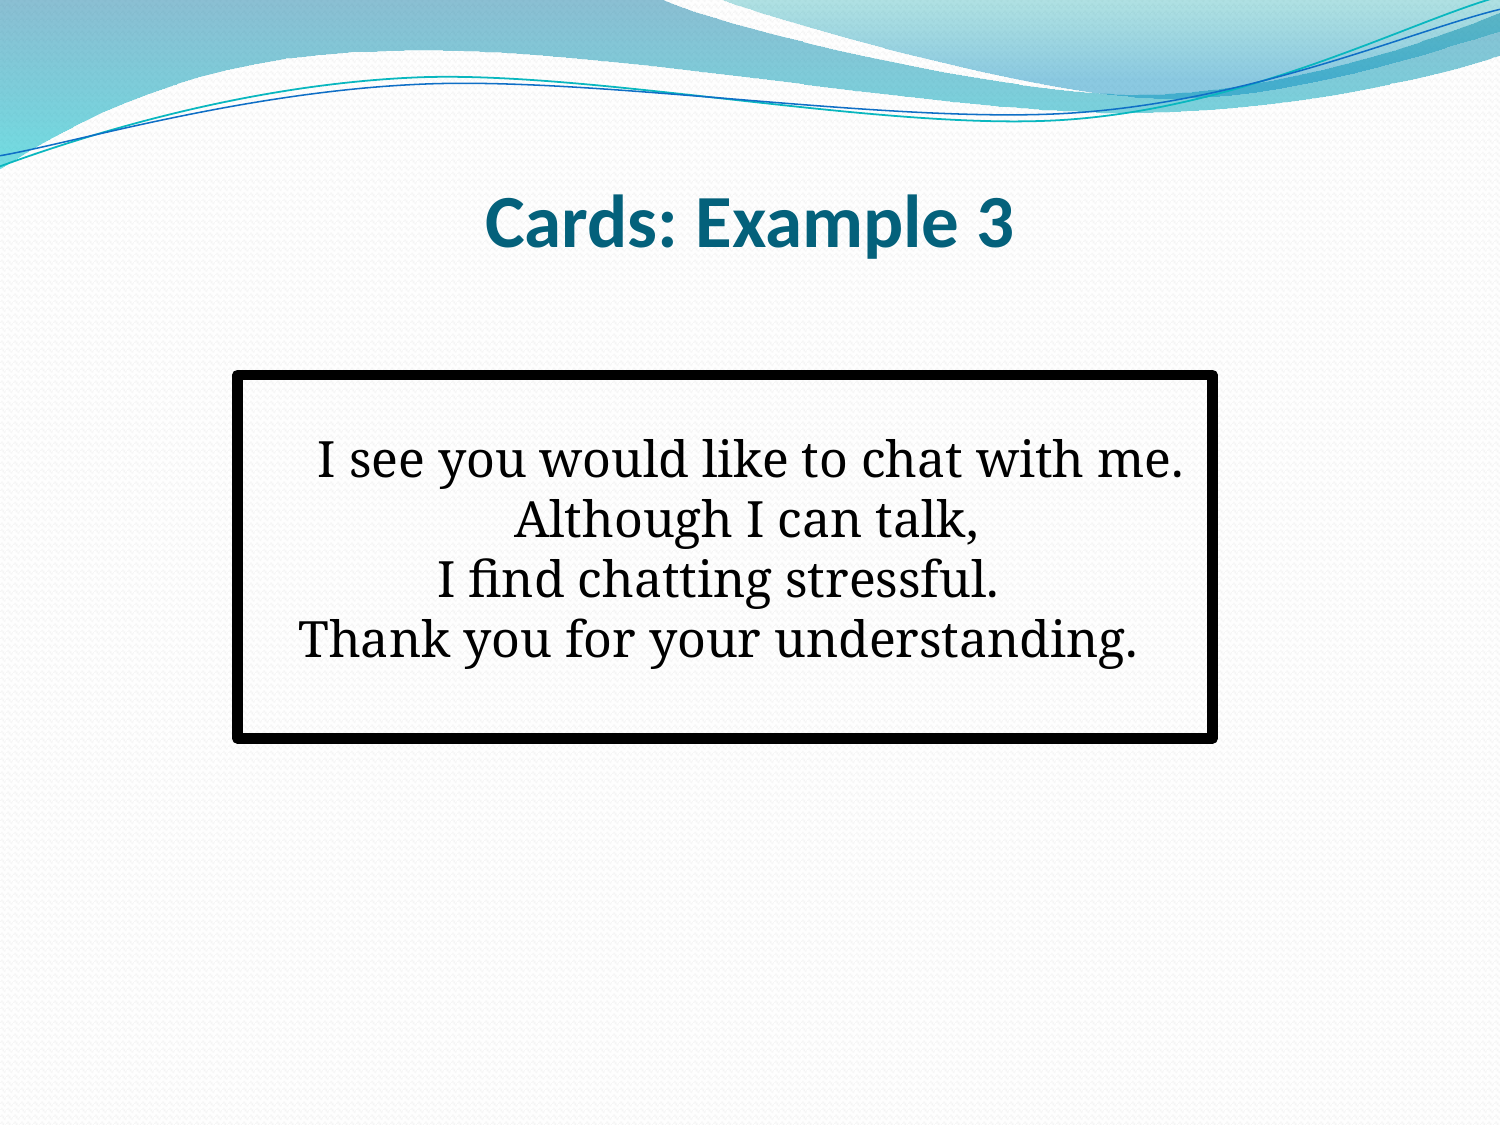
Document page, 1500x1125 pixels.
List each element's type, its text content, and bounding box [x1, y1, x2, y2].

text_box I see you would like to chat with me. Although I can talk, I find chatting stressful. Thank you for your understanding. [237, 374, 1213, 739]
title Cards: Example 3 [75, 115, 1425, 263]
